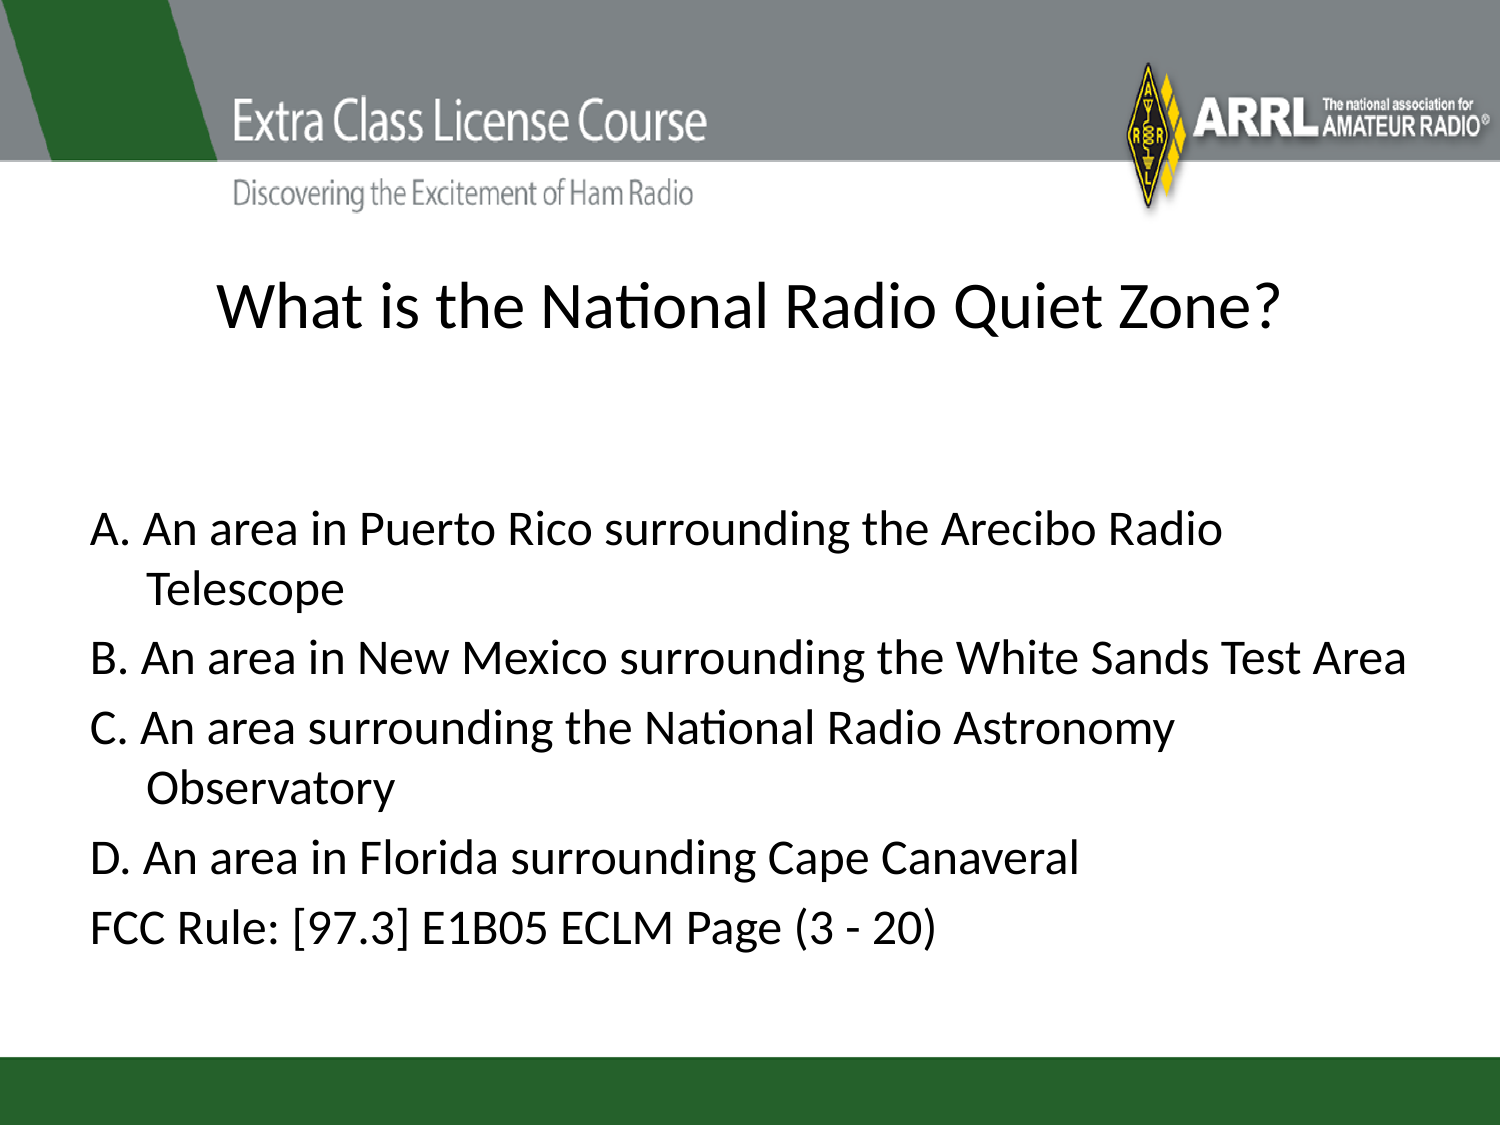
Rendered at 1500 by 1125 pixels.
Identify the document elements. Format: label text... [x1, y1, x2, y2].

list A. An area in Puerto Rico surrounding the Arecibo Radio Telescope B. An area in New Mexico surrounding the White Sands Test Area C. An area surrounding the National Radio Astronomy Observatory D. An area in Florida surrounding Cape Canaveral FCC Rule: [97.3] E1B05 ECLM Page (3 - 20) [75, 487, 1425, 1005]
title What is the National Radio Quiet Zone? [75, 254, 1425, 443]
picture [0, 0, 1500, 1125]
